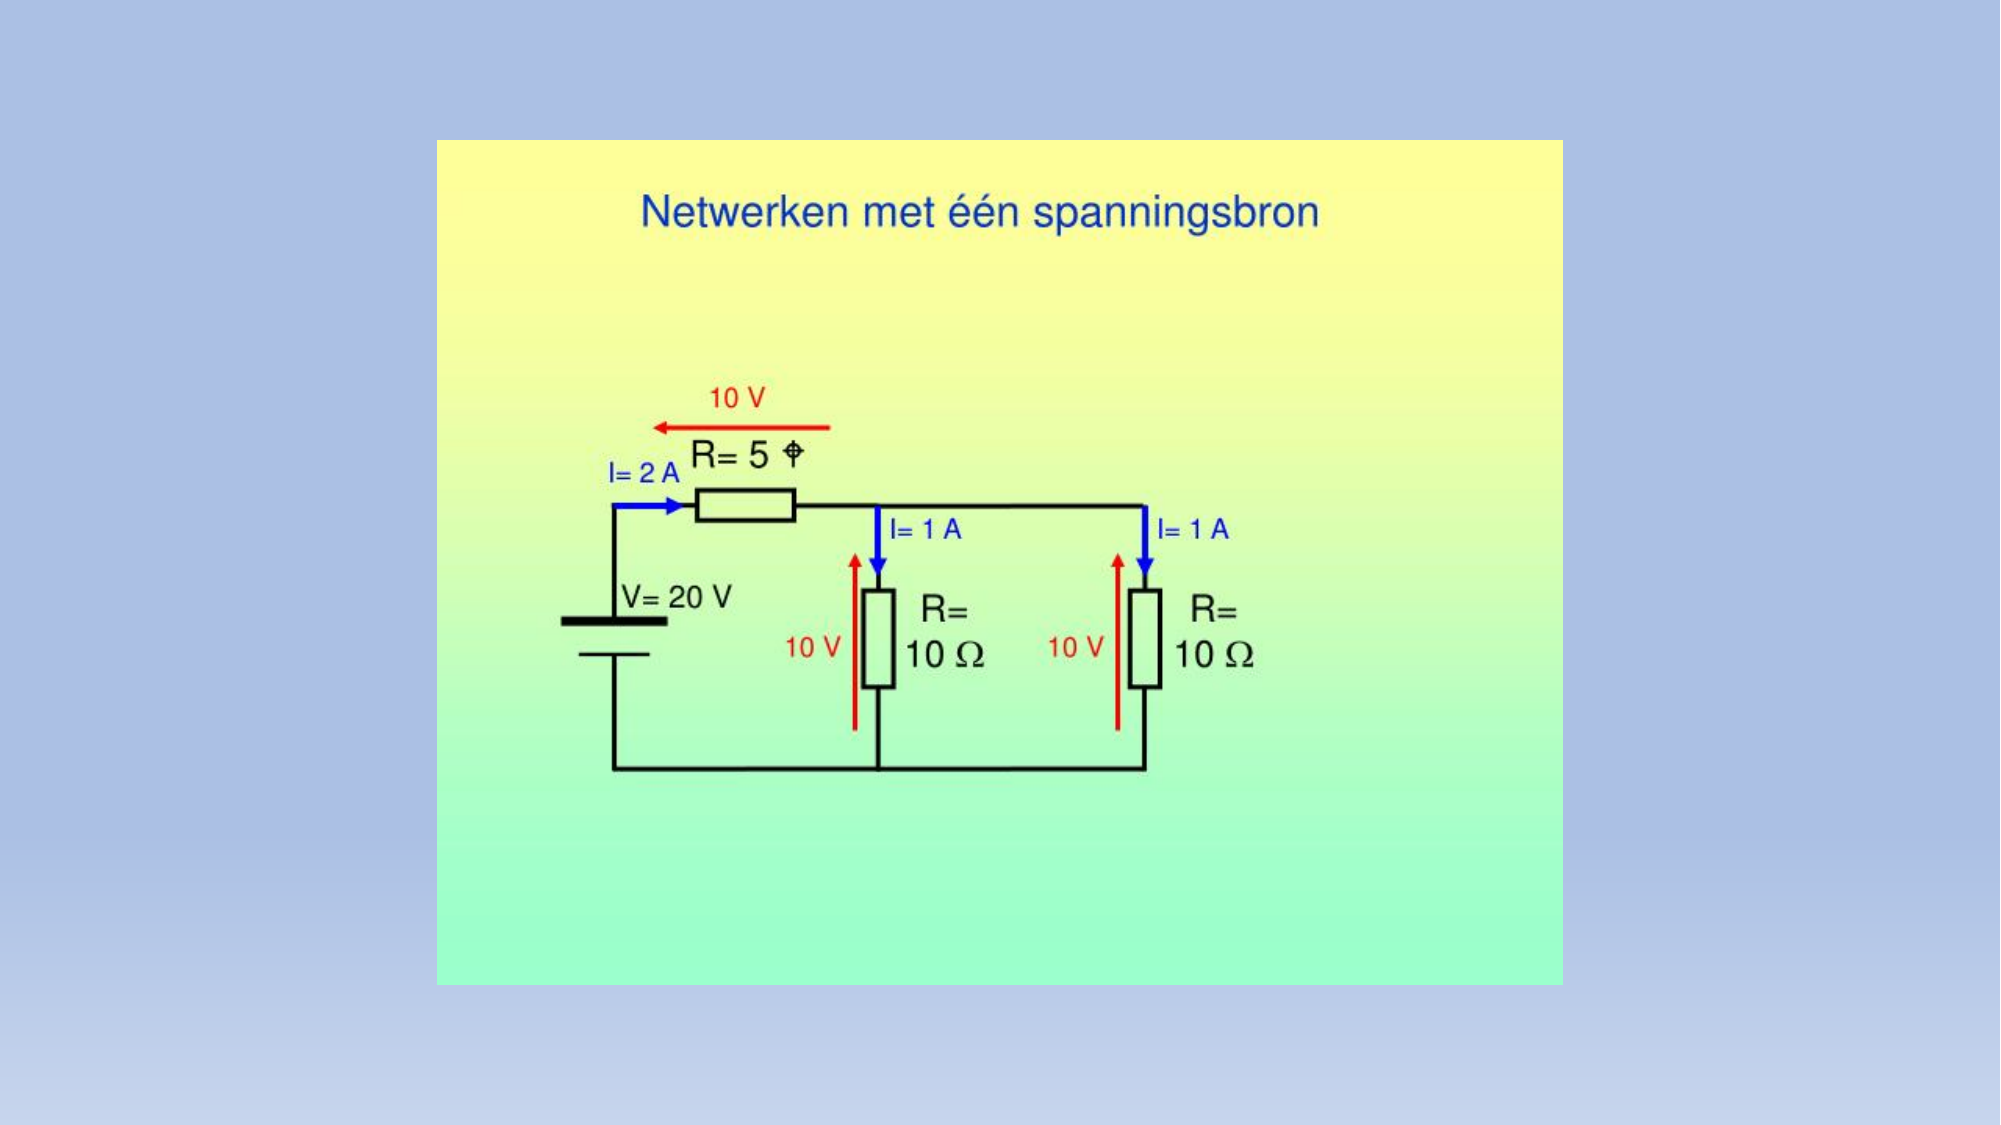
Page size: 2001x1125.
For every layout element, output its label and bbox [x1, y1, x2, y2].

picture [437, 140, 1563, 985]
